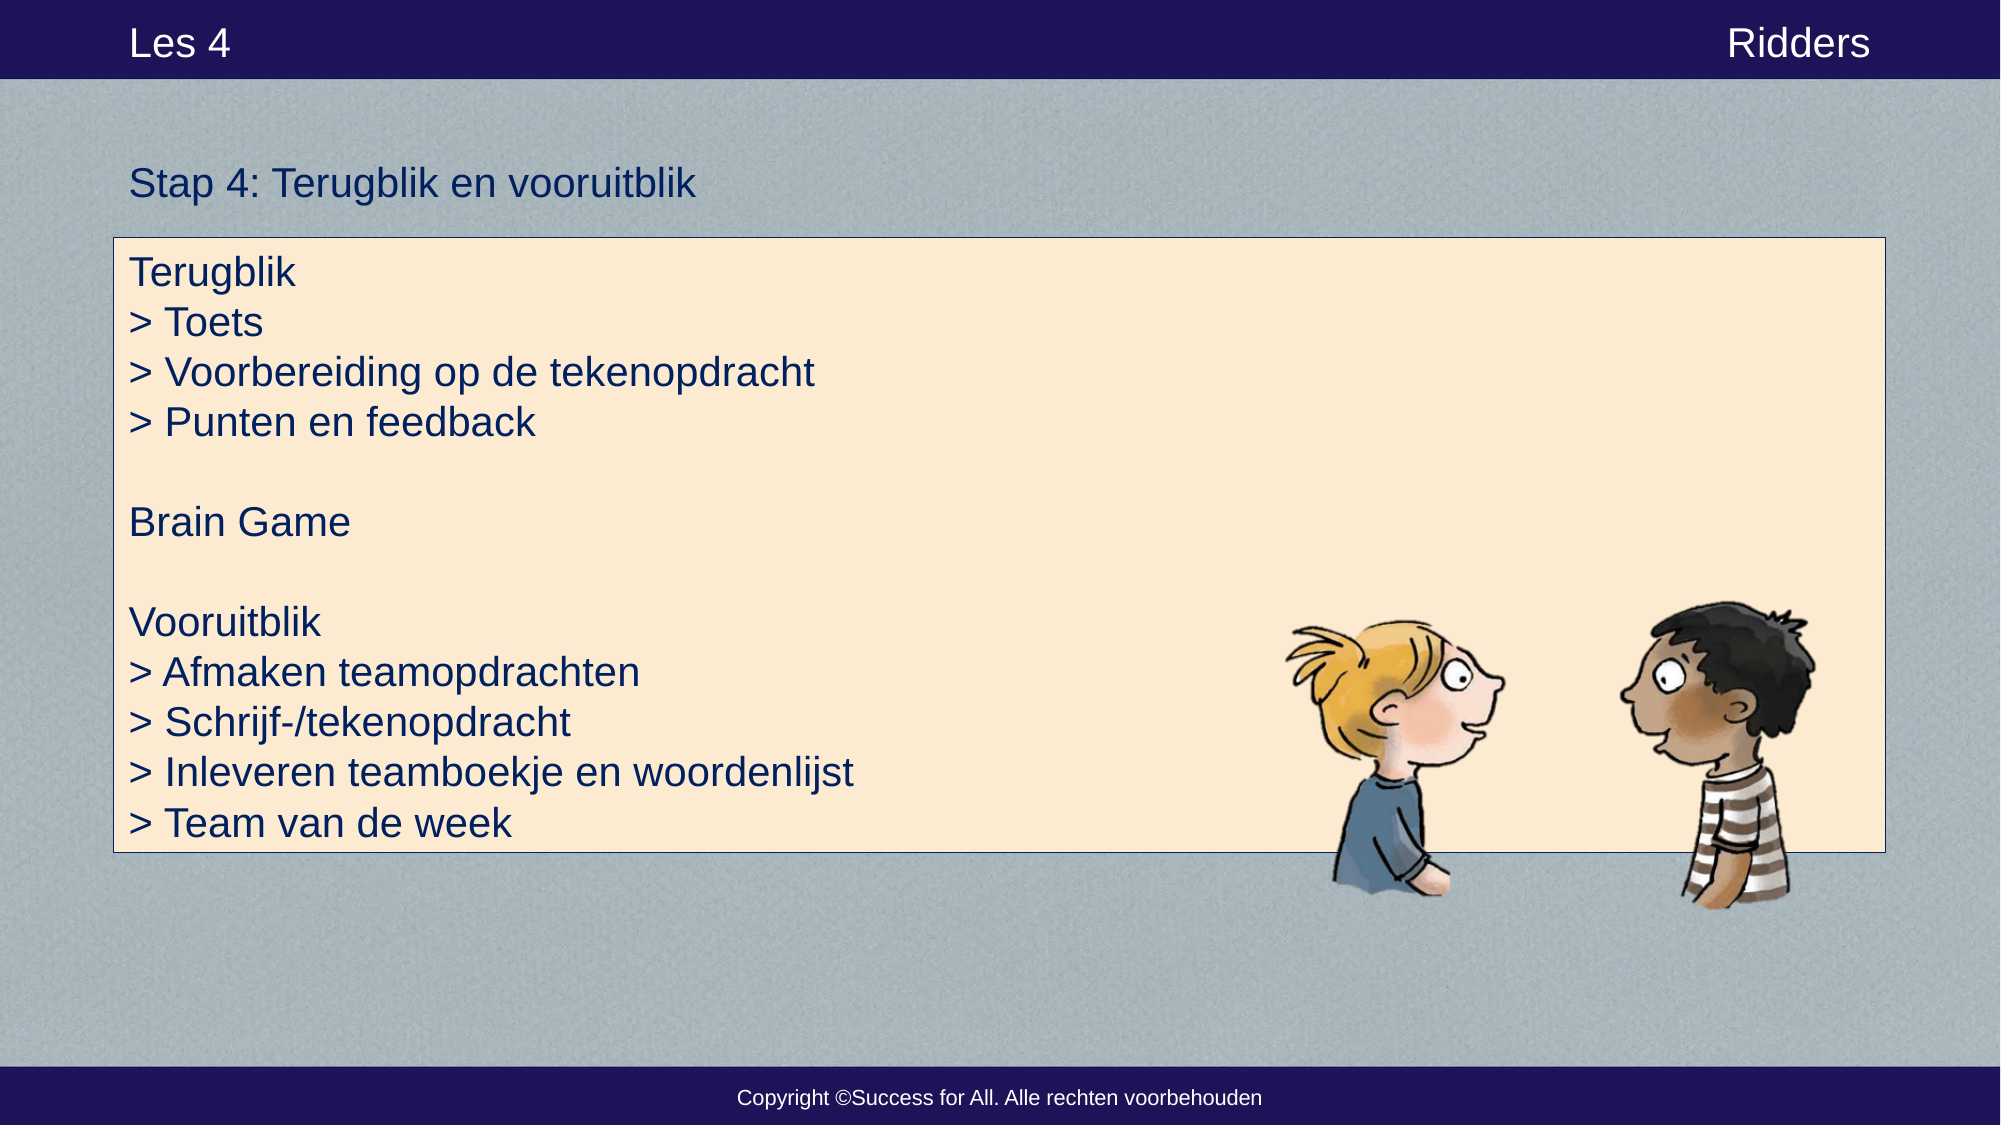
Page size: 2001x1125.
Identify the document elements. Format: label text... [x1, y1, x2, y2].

text_box Ridders [999, 8, 1886, 73]
picture [0, 0, 2001, 1125]
text_box Terugblik > Toets > Voorbereiding op de tekenopdracht > Punten en feedback Brain Game Vooruitblik > Afmaken teamopdrachten > Schrijf-/tekenopdracht > Inleveren teamboekje en woordenlijst > Team van de week [113, 237, 1886, 853]
text_box Stap 4: Terugblik en vooruitblik [113, 148, 1635, 214]
text_box Les 4 [114, 8, 354, 73]
text_box Copyright ©Success for All. Alle rechten voorbehouden [0, 1076, 2000, 1125]
